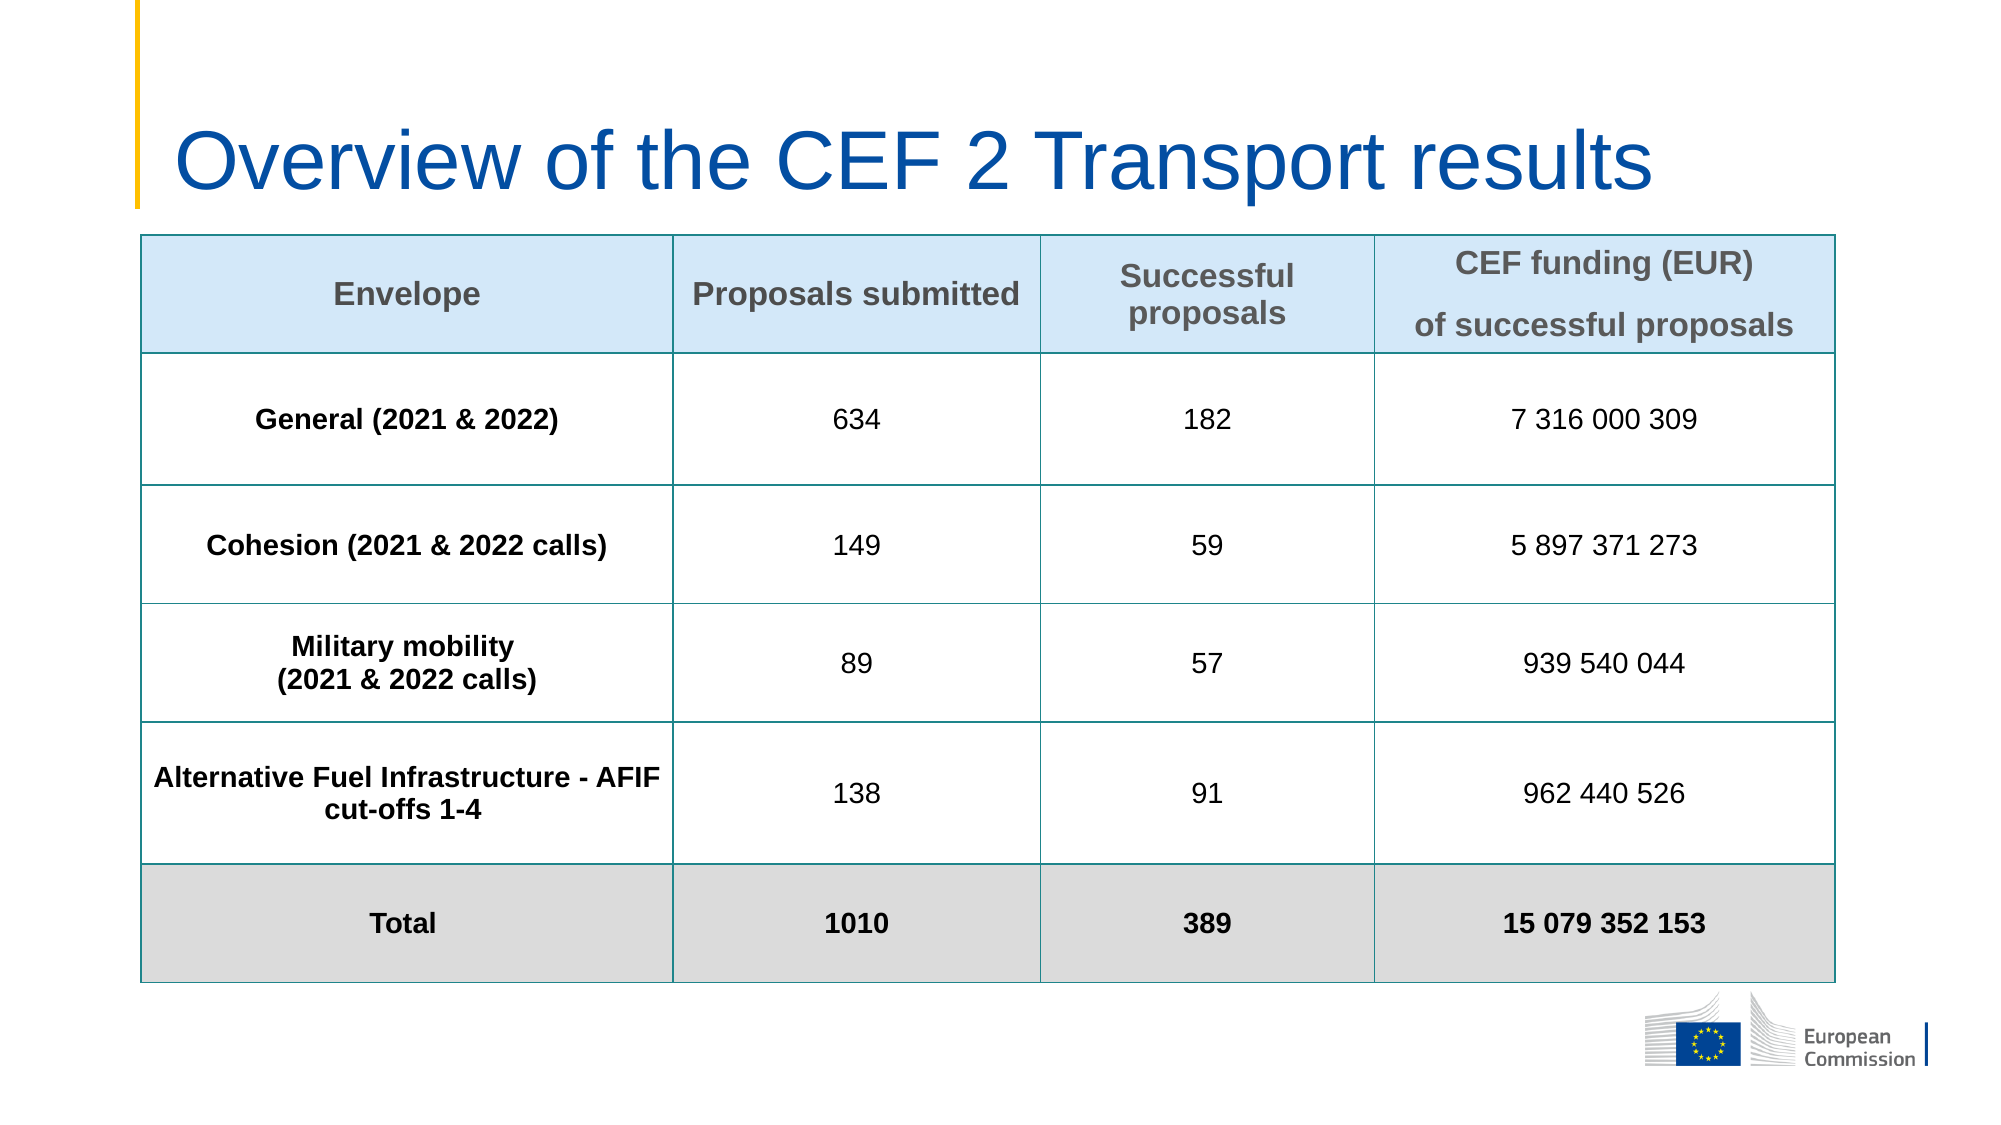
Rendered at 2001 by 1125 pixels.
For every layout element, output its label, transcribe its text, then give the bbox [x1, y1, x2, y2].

title Overview of the CEF 2 Transport results [159, 79, 1885, 208]
table_cell Military mobility (2021 & 2022 calls) [142, 604, 672, 721]
table_cell 138 [674, 723, 1040, 863]
table_cell 389 [1041, 865, 1374, 982]
table_cell 939 540 044 [1375, 604, 1834, 721]
table_cell 91 [1041, 723, 1374, 863]
picture [1645, 991, 1928, 1066]
table_cell Total [142, 865, 672, 982]
table_cell 182 [1041, 354, 1374, 484]
table_cell 89 [674, 604, 1040, 721]
table_cell 57 [1041, 604, 1374, 721]
table_cell 1010 [674, 865, 1040, 982]
table_header Proposals submitted [674, 236, 1040, 352]
table_cell 962 440 526 [1375, 723, 1834, 863]
table_cell 59 [1041, 486, 1374, 603]
table_cell Alternative Fuel Infrastructure - AFIF cut-offs 1-4 [142, 723, 672, 863]
table_cell 7 316 000 309 [1375, 354, 1834, 484]
table_cell 15 079 352 153 [1375, 865, 1834, 982]
table_header Successful proposals [1041, 236, 1374, 352]
table_cell General (2021 & 2022) [142, 354, 672, 484]
table_cell 5 897 371 273 [1375, 486, 1834, 603]
table_header CEF funding (EUR) of successful proposals [1375, 236, 1834, 352]
table_cell 149 [674, 486, 1040, 603]
table_cell Cohesion (2021 & 2022 calls) [142, 486, 672, 603]
table_cell 634 [674, 354, 1040, 484]
table_header Envelope [142, 236, 672, 352]
